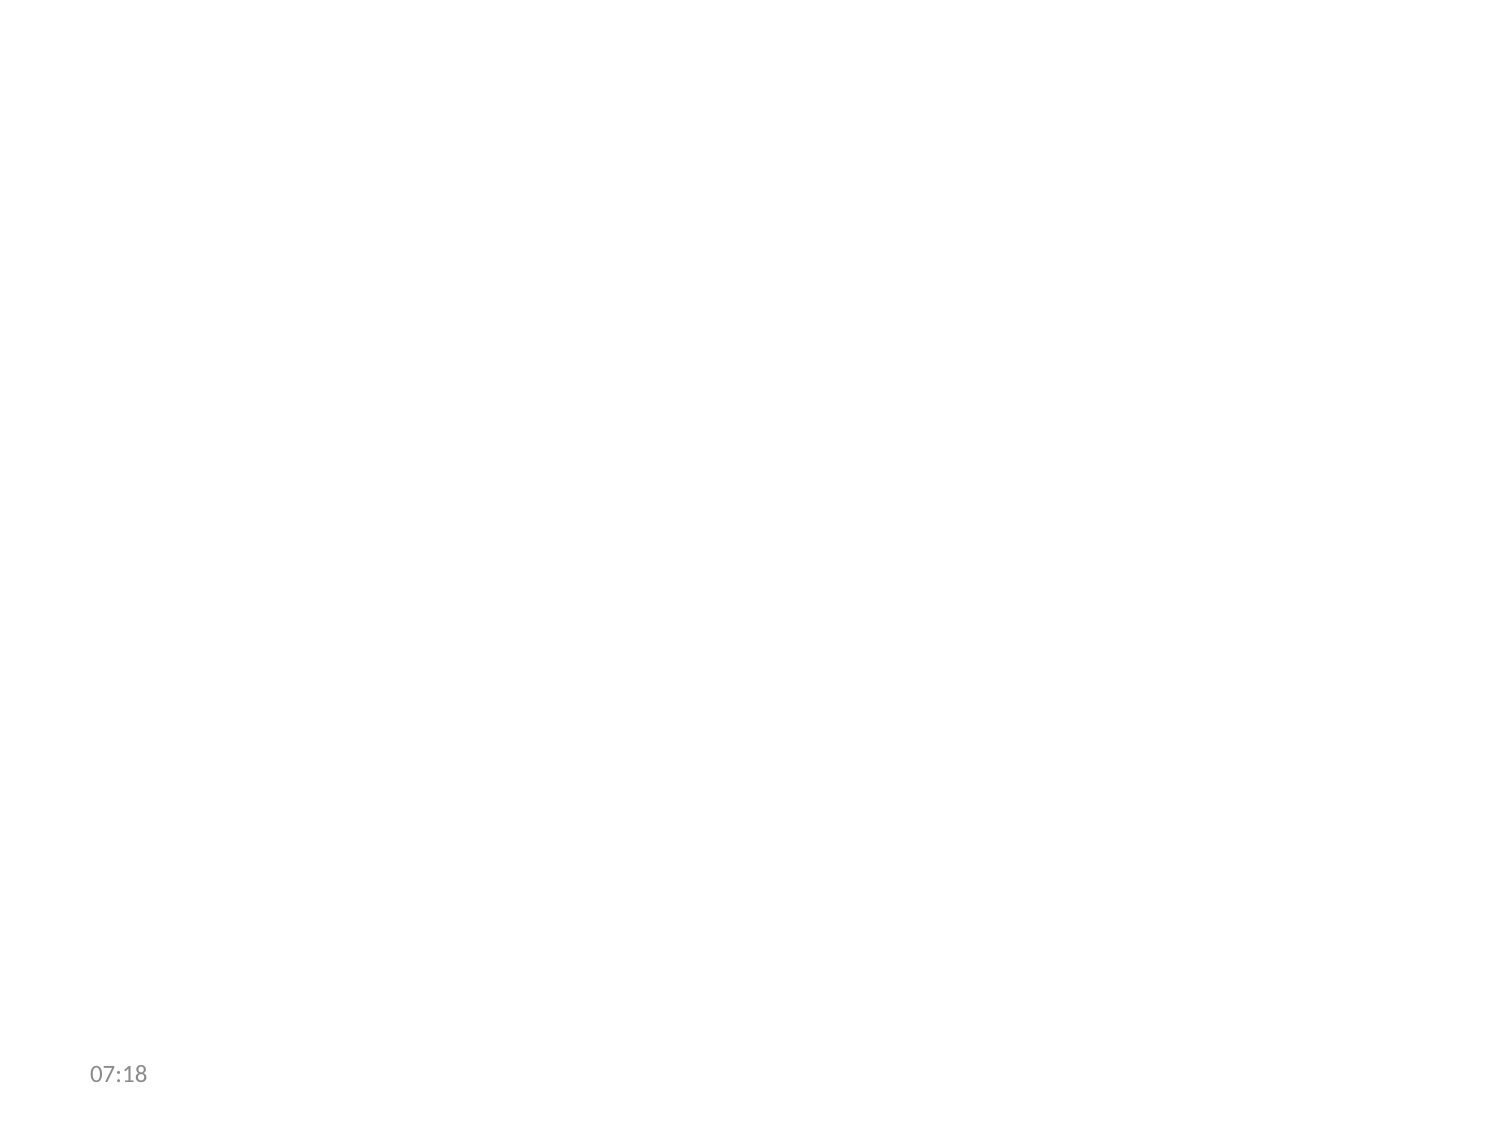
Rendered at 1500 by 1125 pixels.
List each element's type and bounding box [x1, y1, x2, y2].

slide_number [75, 1042, 425, 1103]
